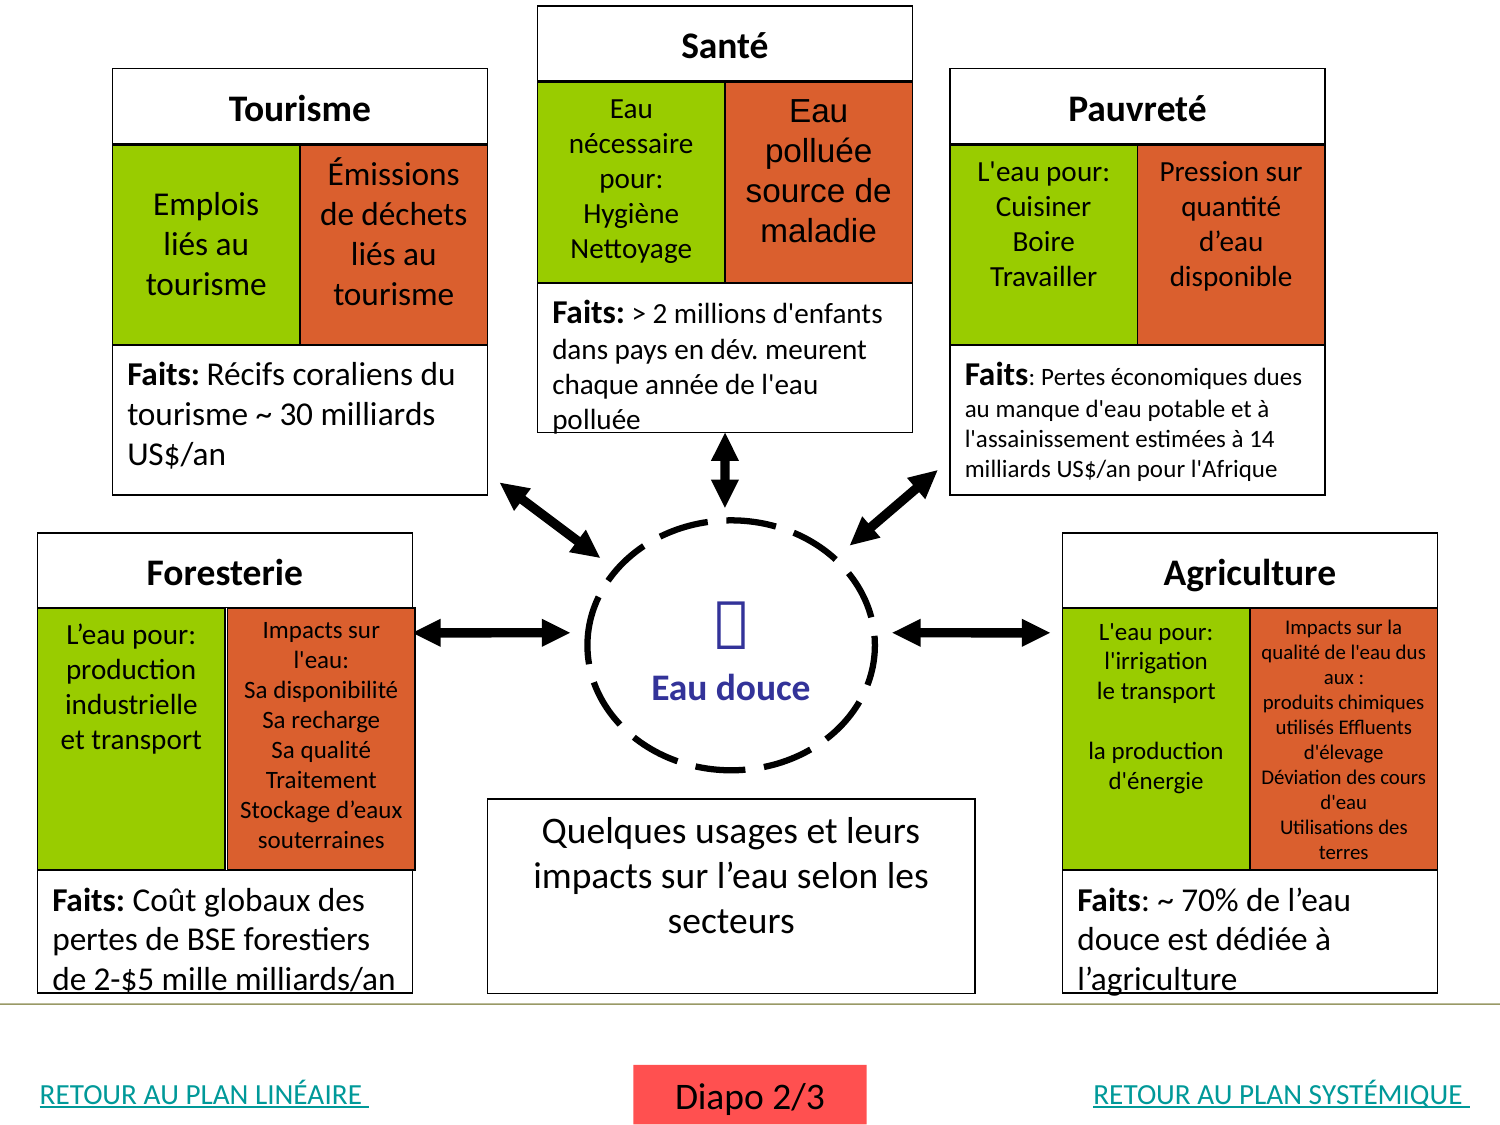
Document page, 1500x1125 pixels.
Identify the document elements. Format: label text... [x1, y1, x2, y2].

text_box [537, 5, 913, 434]
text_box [949, 68, 1326, 496]
text_box [849, 470, 938, 546]
text_box Diapo 2/3 [633, 1064, 867, 1125]
text_box  Eau douce [587, 520, 875, 771]
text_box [37, 532, 416, 994]
text_box [499, 482, 601, 558]
text_box RETOUR AU PLAN LINÉAIRE [27, 1063, 623, 1122]
text_box [892, 626, 1051, 640]
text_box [1062, 532, 1438, 994]
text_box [112, 68, 488, 496]
text_box [718, 442, 732, 508]
text_box [420, 626, 571, 640]
text_box Quelques usages et leurs impacts sur l’eau selon les secteurs [487, 799, 975, 994]
text_box RETOUR AU PLAN SYSTÉMIQUE [819, 1063, 1482, 1122]
